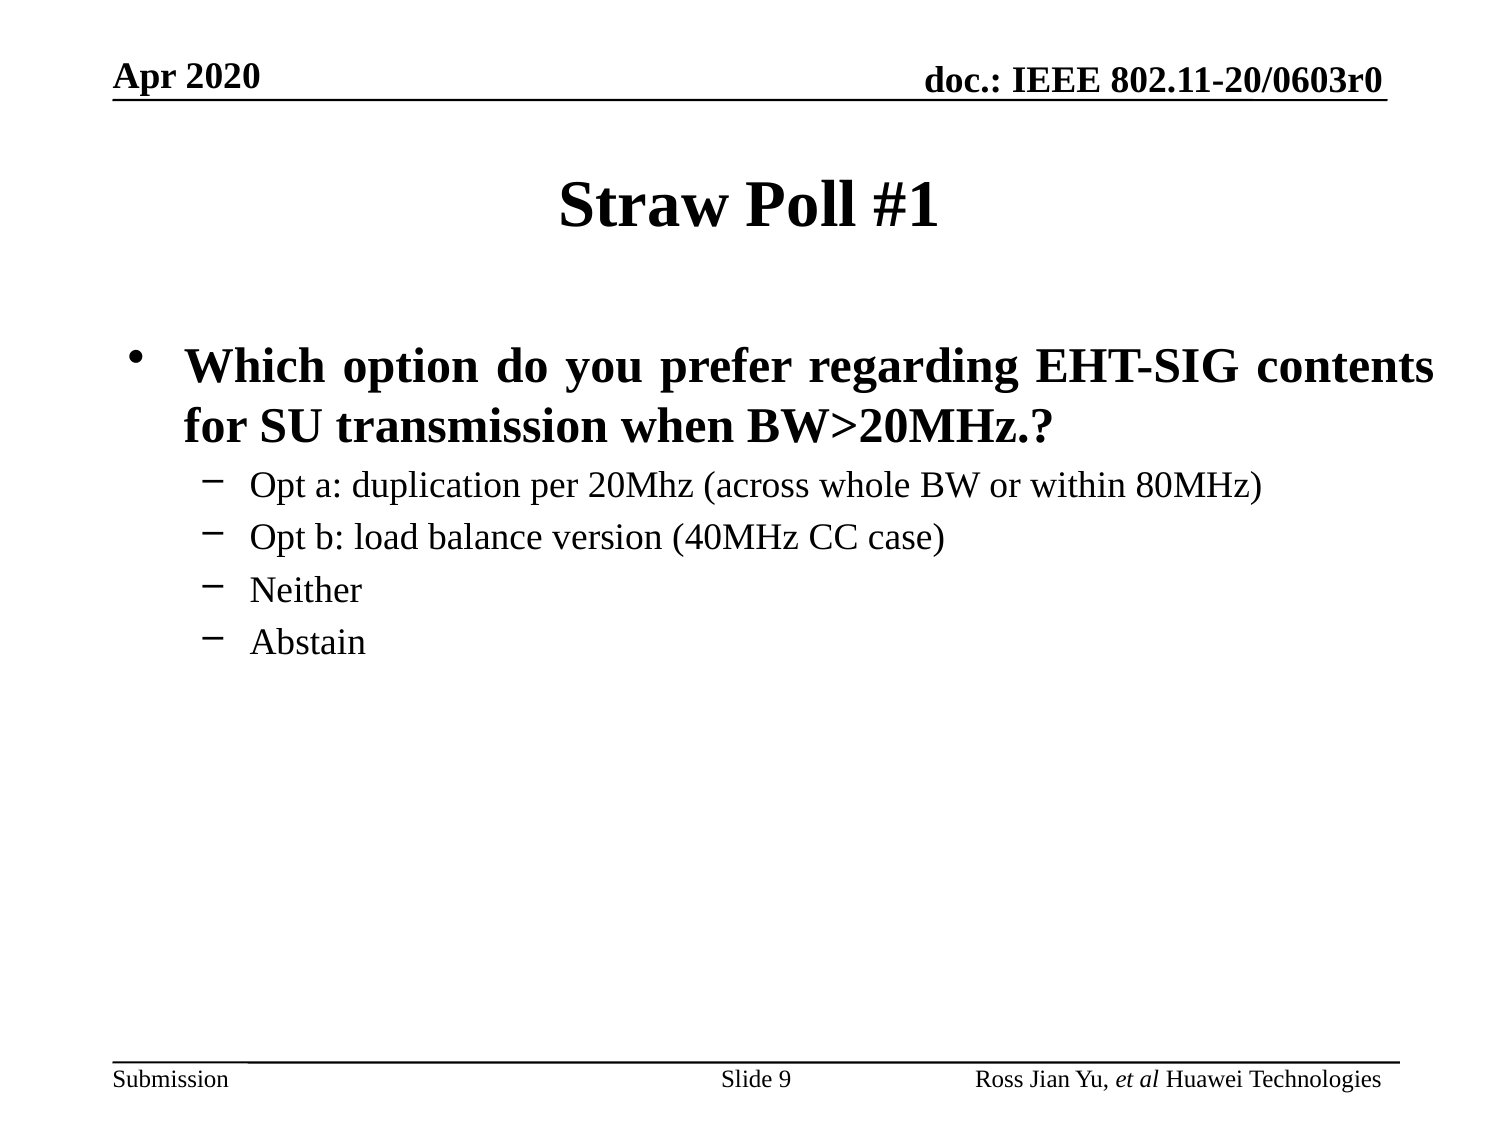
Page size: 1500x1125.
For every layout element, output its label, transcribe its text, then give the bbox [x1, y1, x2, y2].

slide_number Slide 9 [712, 1061, 800, 1093]
title Straw Poll #1 [112, 112, 1388, 288]
list Which option do you prefer regarding EHT-SIG contents for SU transmission when BW>20MHz.? Opt a: duplication per 20Mhz (across whole BW or within 80MHz) Opt b: load balance version (40MHz CC case) Neither Abstain [112, 324, 1451, 1001]
